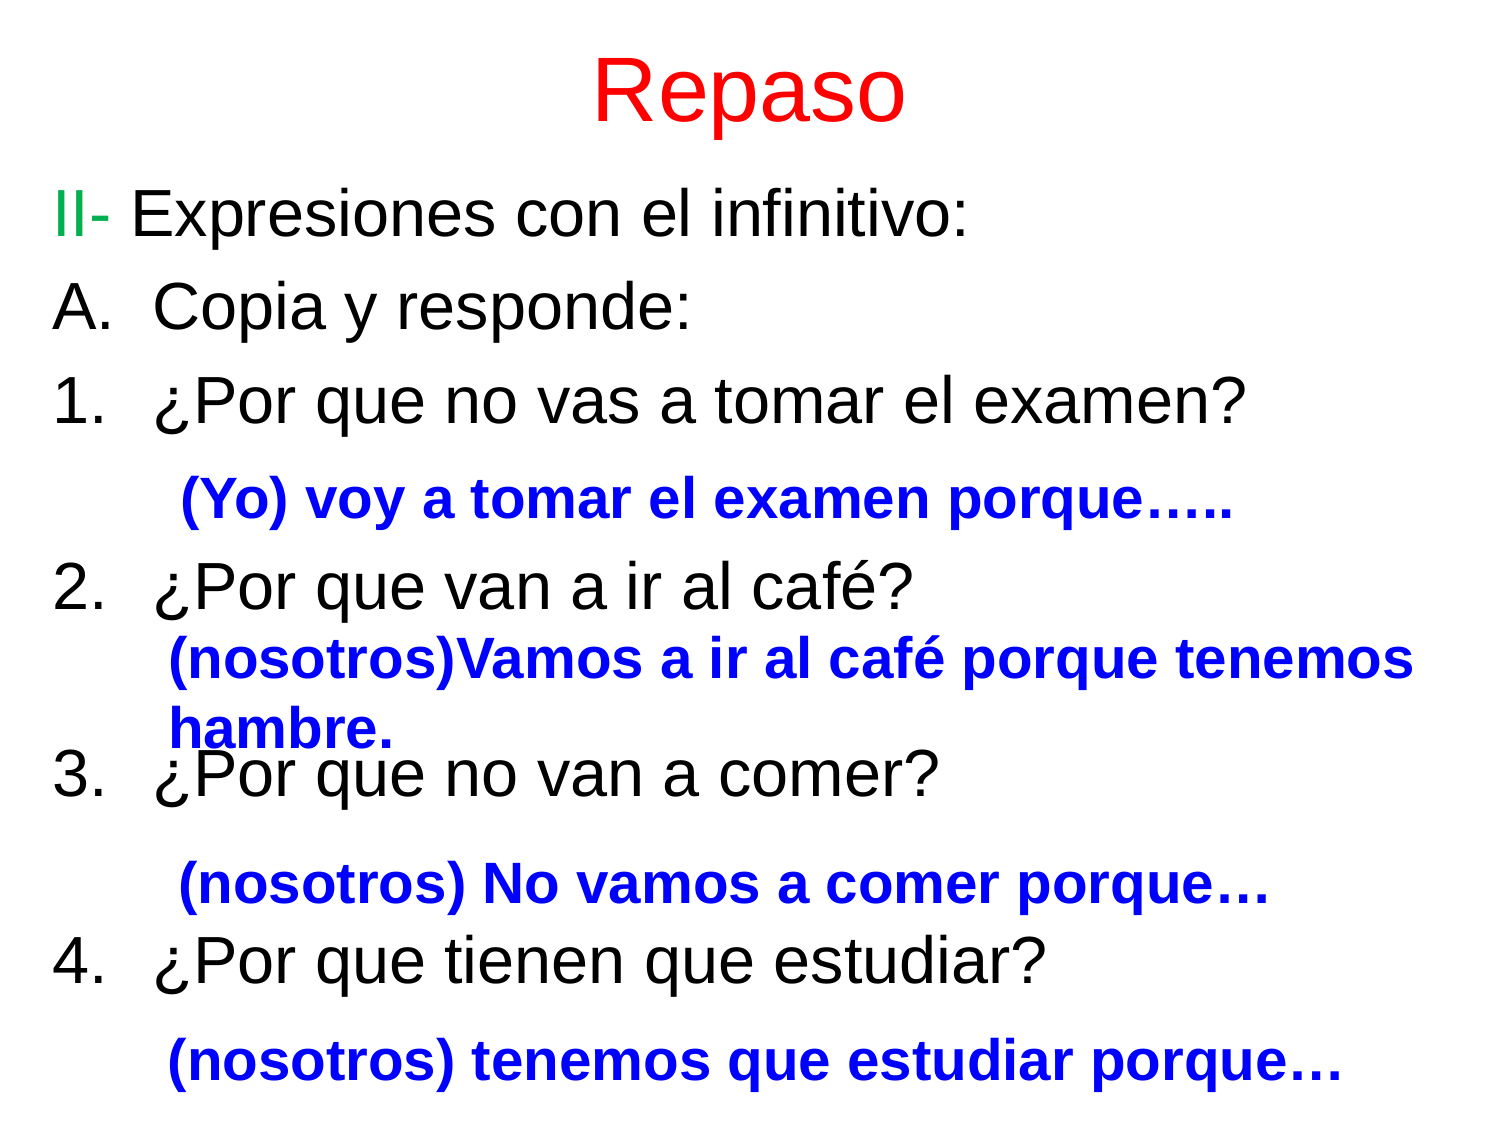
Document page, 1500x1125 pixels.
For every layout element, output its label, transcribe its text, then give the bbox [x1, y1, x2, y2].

text_box (nosotros) No vamos a comer porque… [163, 837, 1305, 923]
list II- Expresiones con el infinitivo: Copia y responde: ¿Por que no vas a tomar el examen? ¿Por que van a ir al café? ¿Por que no van a comer? ¿Por que tienen que estudiar? [37, 162, 1450, 1075]
text_box (Yo) voy a tomar el examen porque….. [165, 452, 1251, 538]
text_box (nosotros)Vamos a ir al café porque tenemos hambre. [153, 612, 1448, 768]
text_box (nosotros) tenemos que estudiar porque… [153, 1014, 1379, 1100]
title Repaso [75, 12, 1425, 158]
